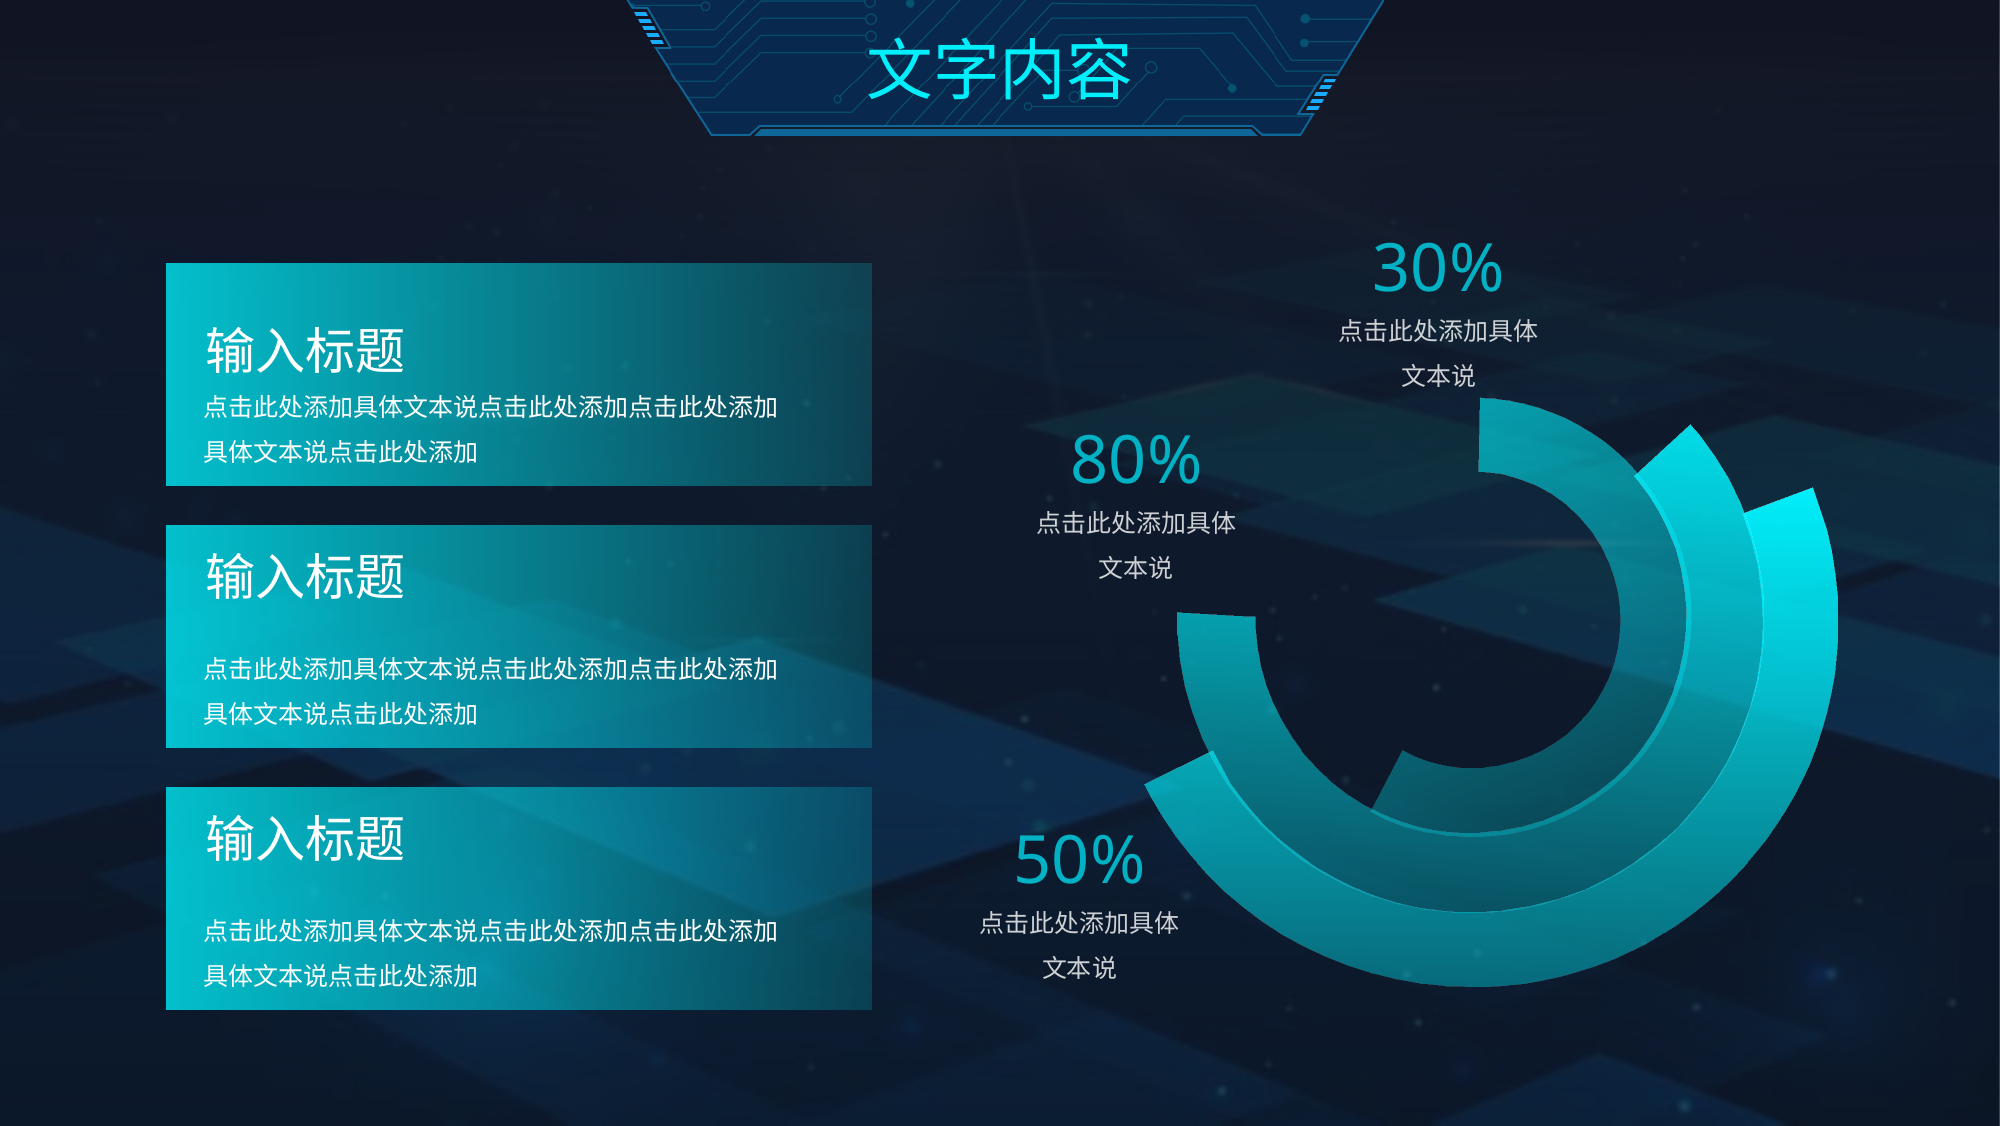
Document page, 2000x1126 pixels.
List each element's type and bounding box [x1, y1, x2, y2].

text_box [166, 263, 873, 486]
text_box [1014, 409, 1259, 587]
text_box [1316, 216, 1561, 395]
text_box [166, 525, 873, 748]
text_box [957, 809, 1202, 987]
text_box [1144, 406, 1838, 987]
text_box [166, 787, 873, 1010]
text_box [560, 0, 1439, 167]
